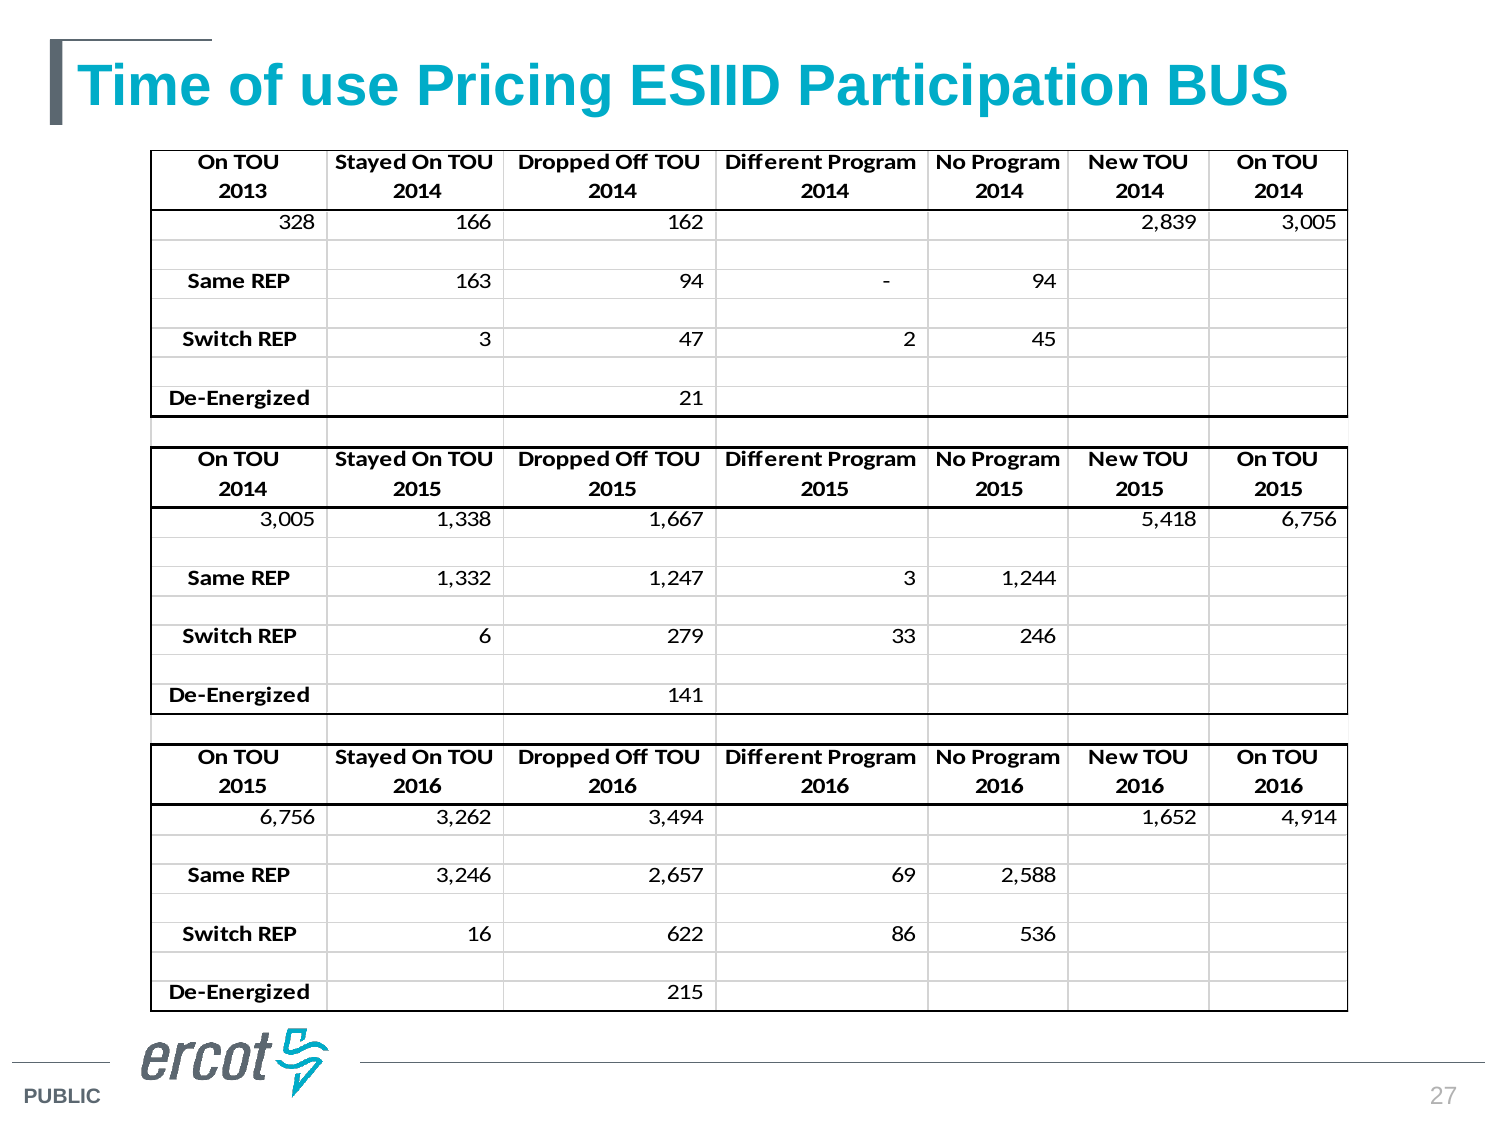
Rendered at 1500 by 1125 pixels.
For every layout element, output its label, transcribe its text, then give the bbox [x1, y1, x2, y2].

picture [137, 1024, 332, 1100]
picture [149, 149, 1351, 1014]
slide_number 27 [1400, 1076, 1488, 1113]
title Time of use Pricing ESIID Participation BUS [62, 39, 1450, 125]
